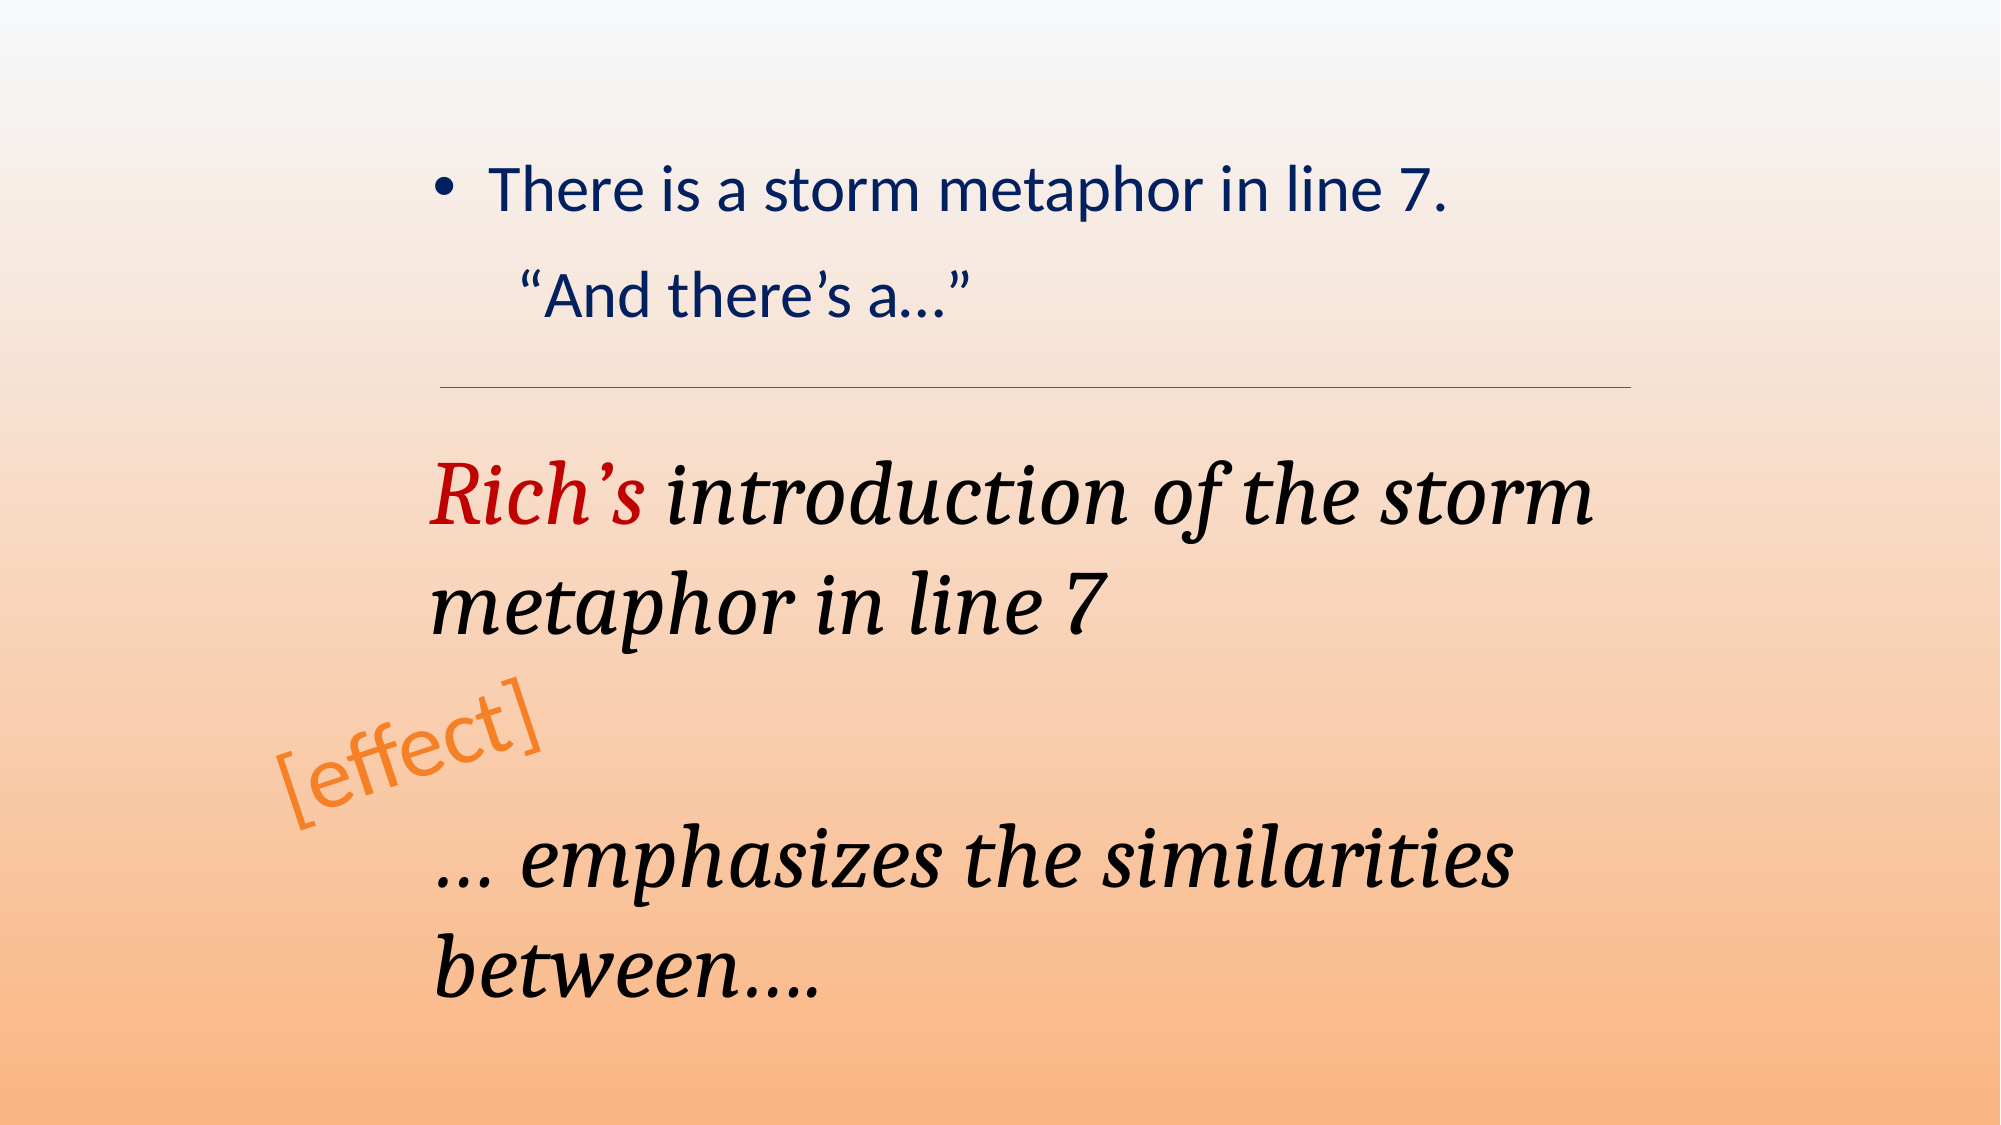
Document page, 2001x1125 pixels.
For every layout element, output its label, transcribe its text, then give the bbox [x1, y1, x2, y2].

text_box [effect] [93, 581, 738, 902]
text_box “And there’s a…” [501, 243, 1605, 369]
text_box Rich’s introduction of the storm metaphor in line 7 [415, 425, 1691, 695]
text_box There is a storm metaphor in line 7. [417, 137, 1631, 350]
text_box … emphasizes the similarities between…. [417, 741, 1693, 1070]
